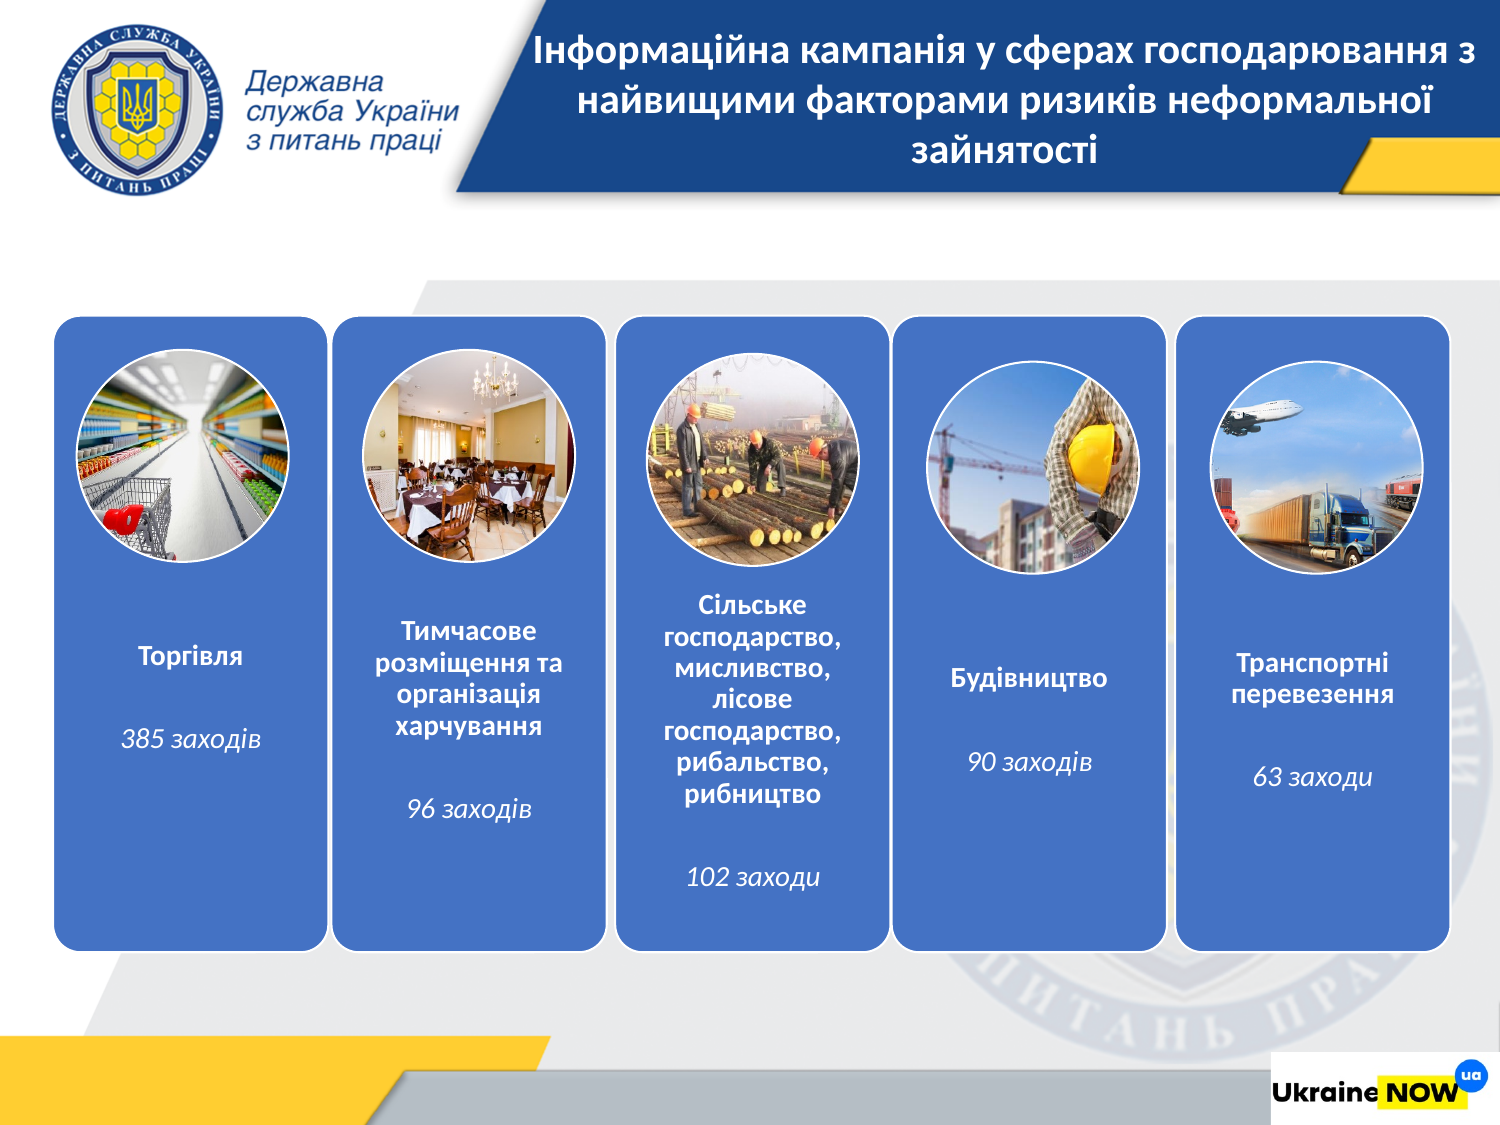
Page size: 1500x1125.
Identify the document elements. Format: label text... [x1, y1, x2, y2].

text_box Інформаційна кампанія у сферах господарювання з найвищими факторами ризиків неформальної зайнятості [478, 15, 1500, 177]
picture [0, 0, 1500, 1125]
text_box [47, 315, 1458, 953]
